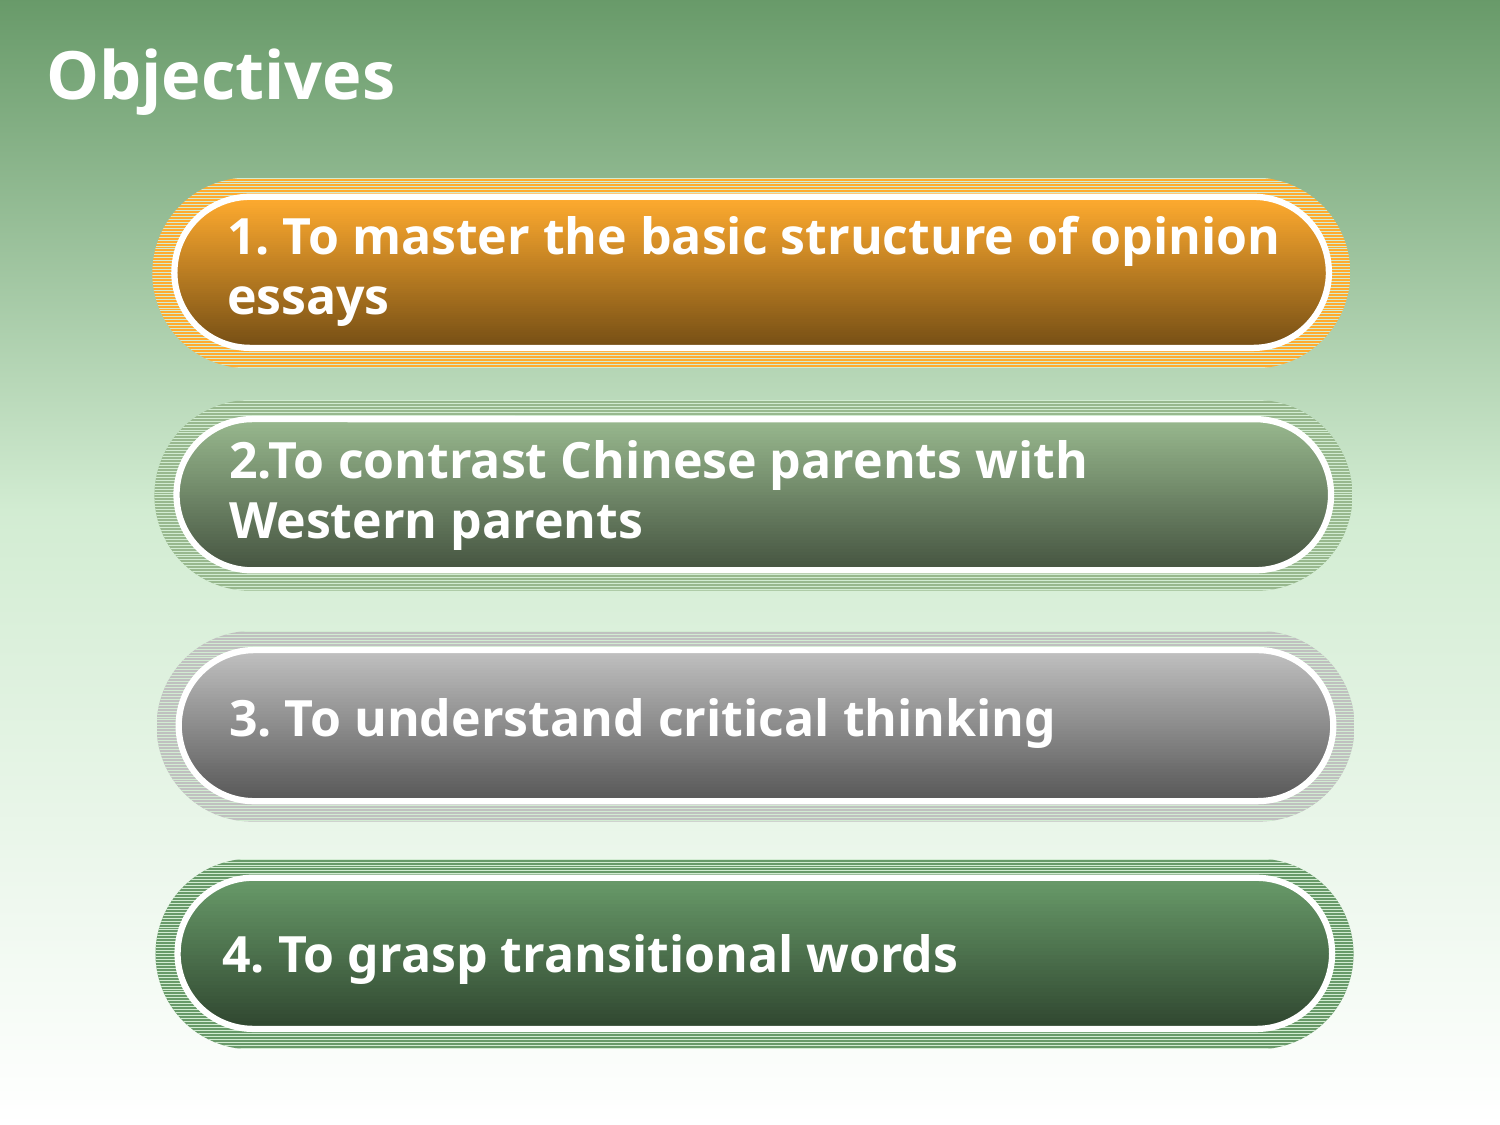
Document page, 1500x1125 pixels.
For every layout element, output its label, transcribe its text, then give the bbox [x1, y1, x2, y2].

text_box 4. To grasp transitional words [207, 919, 1277, 986]
text_box 3. To understand critical thinking [214, 683, 1302, 750]
text_box 1. To master the basic structure of opinion essays [212, 231, 1300, 299]
text_box 2.To contrast Chinese parents with Western parents [214, 455, 1307, 522]
text_box [155, 858, 1354, 1050]
text_box [154, 400, 1353, 591]
text_box [178, 650, 1334, 802]
text_box [152, 177, 1351, 369]
title Objectives [13, 22, 1302, 124]
text_box [156, 630, 1355, 822]
text_box [177, 877, 1333, 1029]
text_box [174, 196, 1329, 348]
text_box [176, 419, 1332, 571]
